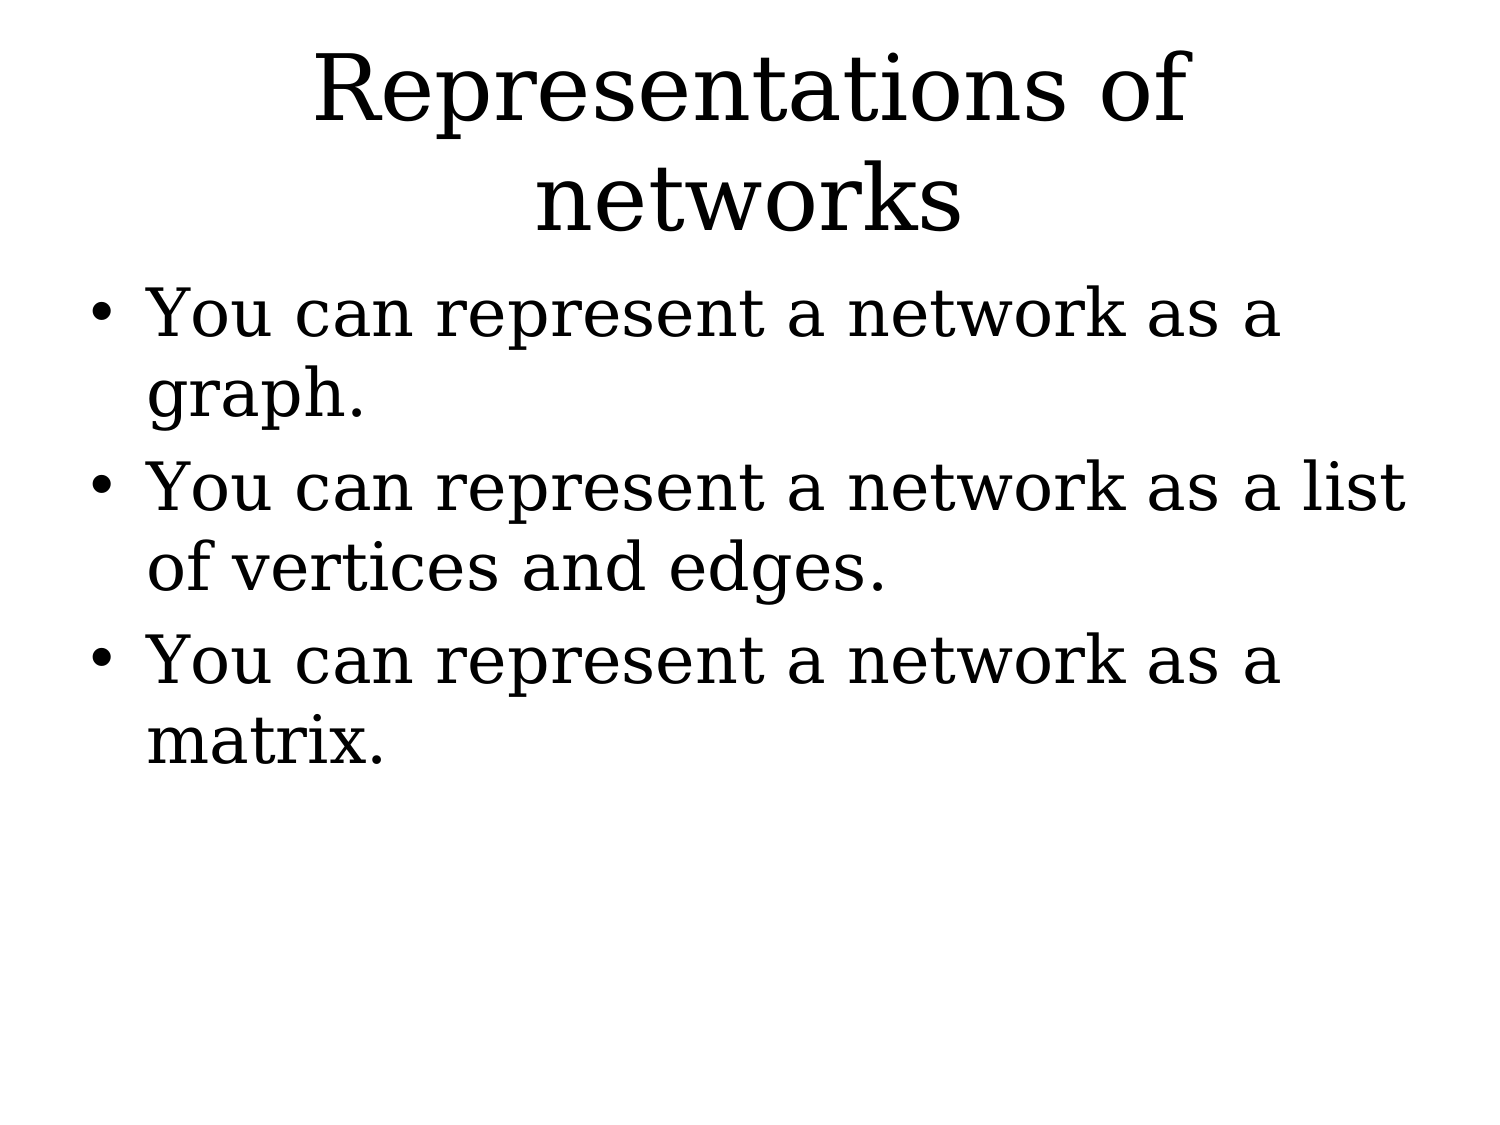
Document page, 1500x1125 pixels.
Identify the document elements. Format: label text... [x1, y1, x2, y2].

title Representations of networks [75, 45, 1425, 233]
list You can represent a network as a graph. You can represent a network as a list of vertices and edges. You can represent a network as a matrix. [75, 262, 1425, 1005]
